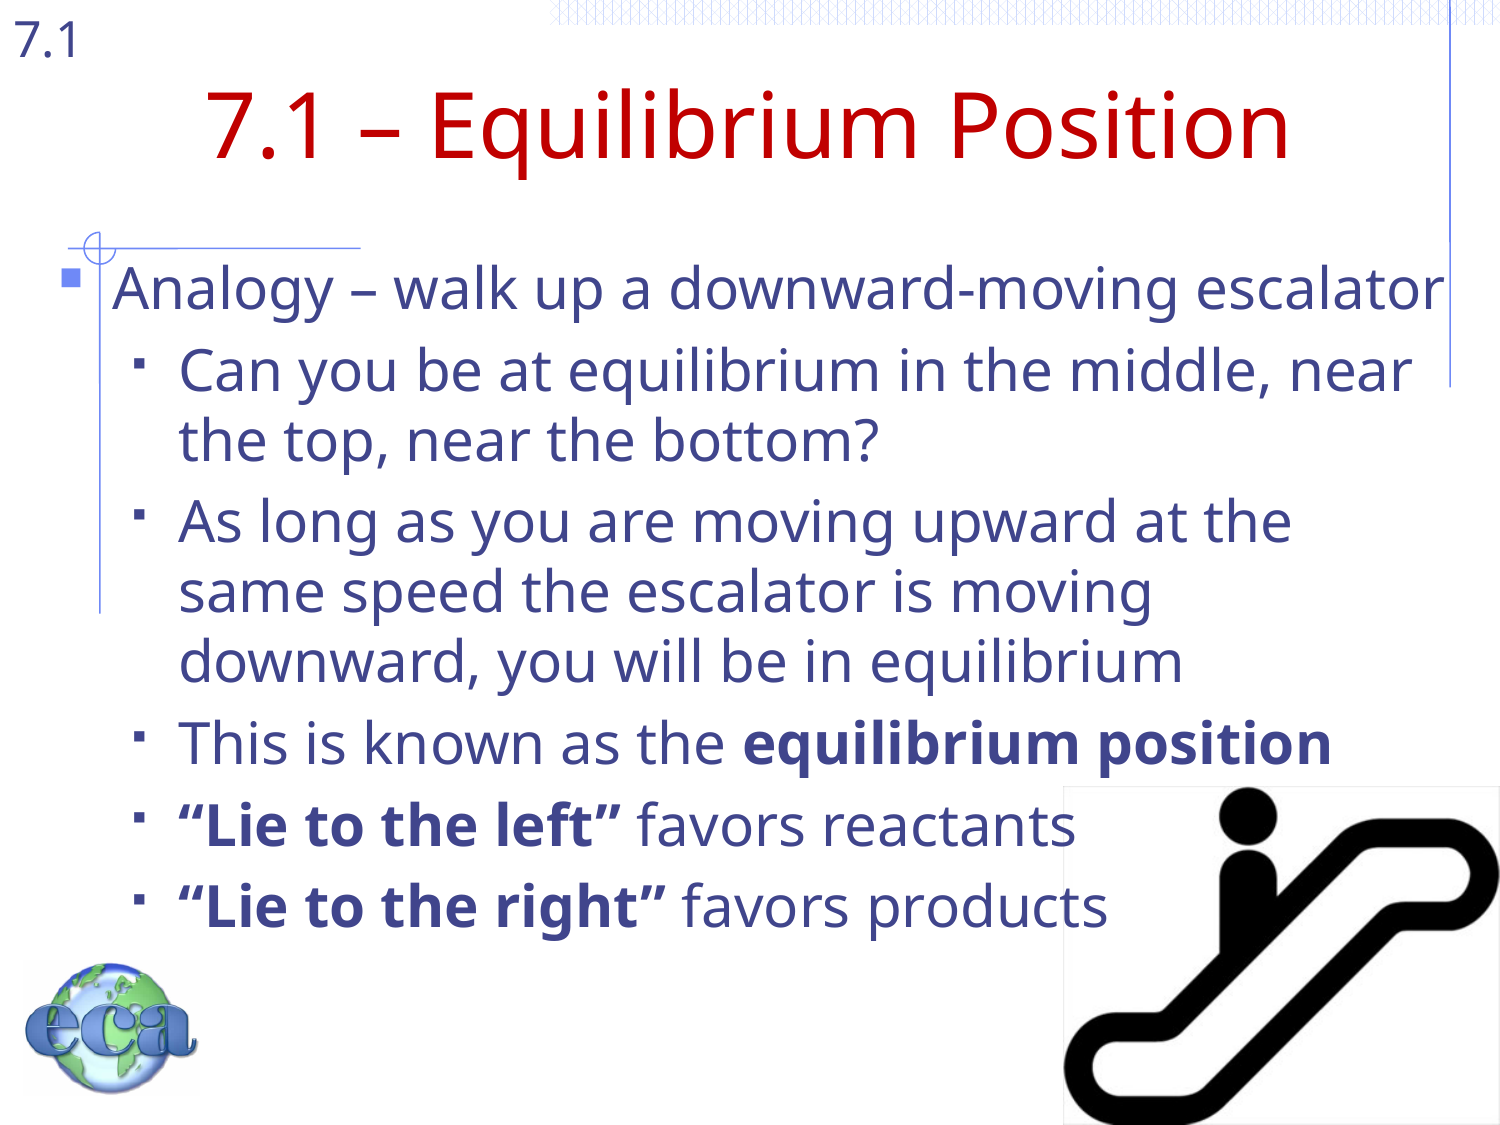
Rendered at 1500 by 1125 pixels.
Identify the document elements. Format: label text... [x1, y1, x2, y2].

title 7.1 – Equilibrium Position [17, 49, 1483, 185]
picture [1063, 786, 1500, 1125]
list Analogy – walk up a downward-moving escalator Can you be at equilibrium in the middle, near the top, near the bottom? As long as you are moving upward at the same speed the escalator is moving downward, you will be in equilibrium This is known as the equilibrium position “Lie to the left” favors reactants “Lie to the right” favors products [41, 243, 1471, 965]
picture [23, 960, 200, 1096]
